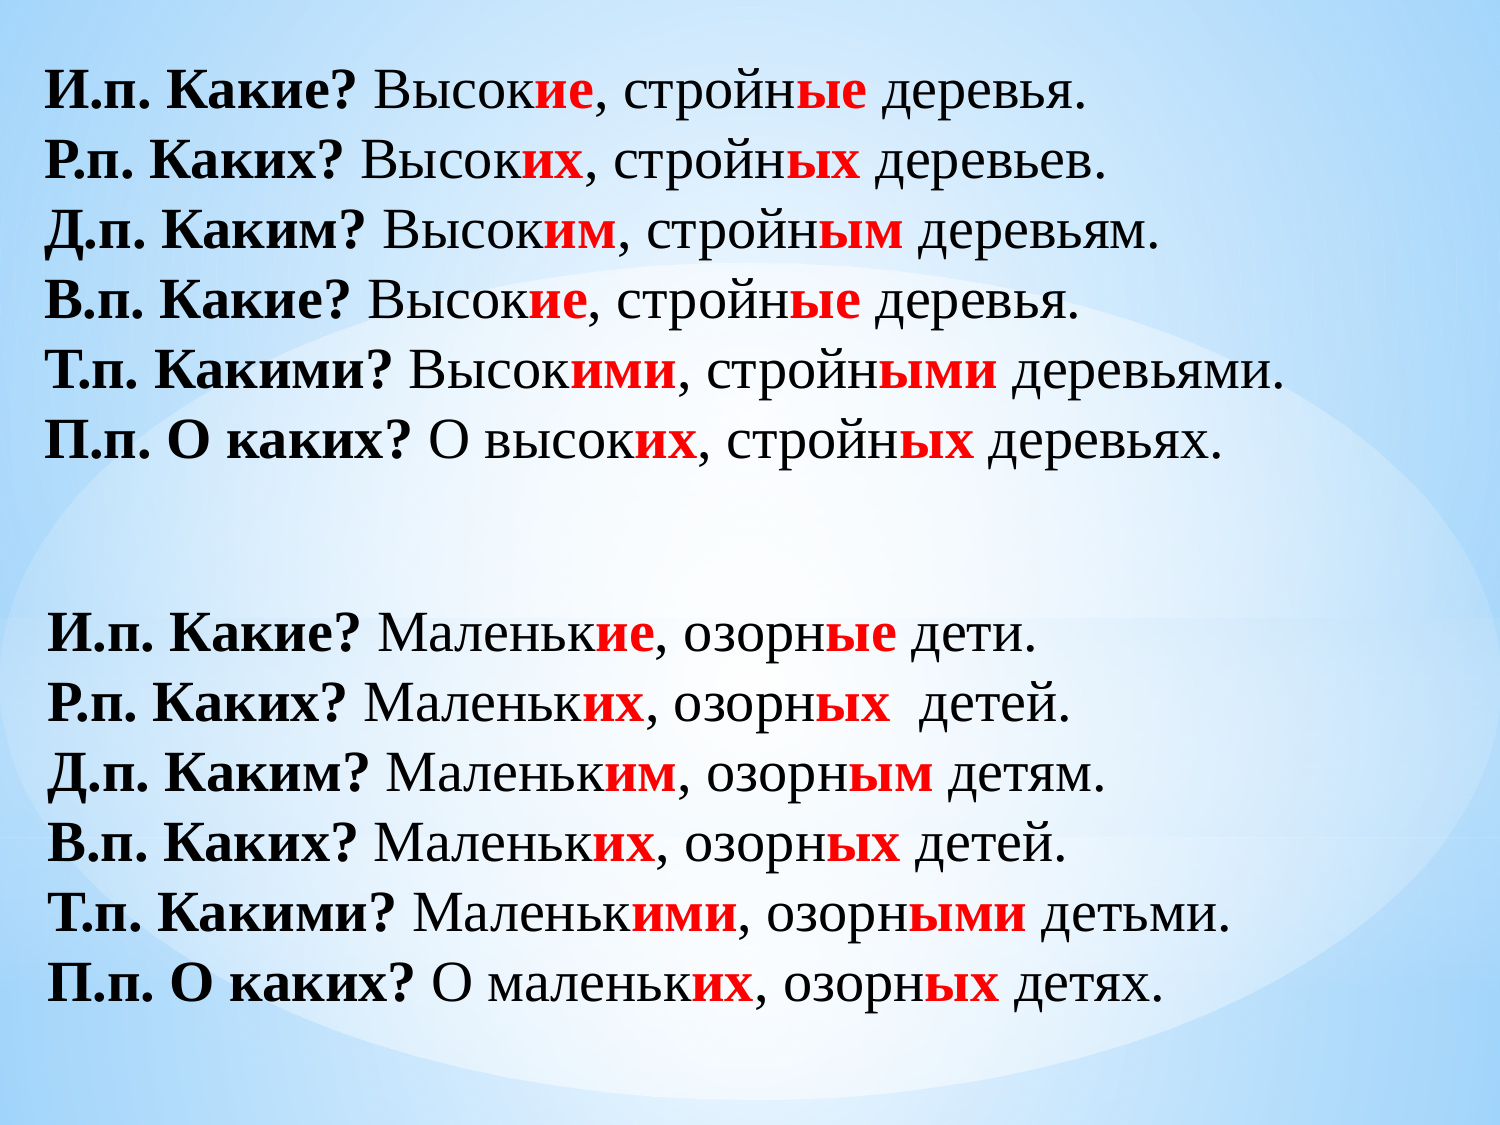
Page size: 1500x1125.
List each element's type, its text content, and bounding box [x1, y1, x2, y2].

text_box И.п. Какие? Маленькие, озорные дети. Р.п. Каких? Маленьких, озорных детей. Д.п. Каким? Маленьким, озорным детям. В.п. Каких? Маленьких, озорных детей. Т.п. Какими? Маленькими, озорными детьми. П.п. О каких? О маленьких, озорных детях. [32, 586, 1471, 1021]
text_box И.п. Какие? Высокие, стройные деревья. Р.п. Каких? Высоких, стройных деревьев. Д.п. Каким? Высоким, стройным деревьям. В.п. Какие? Высокие, стройные деревья. Т.п. Какими? Высокими, стройными деревьями. П.п. О каких? О высоких, стройных деревьях. [29, 42, 1489, 478]
